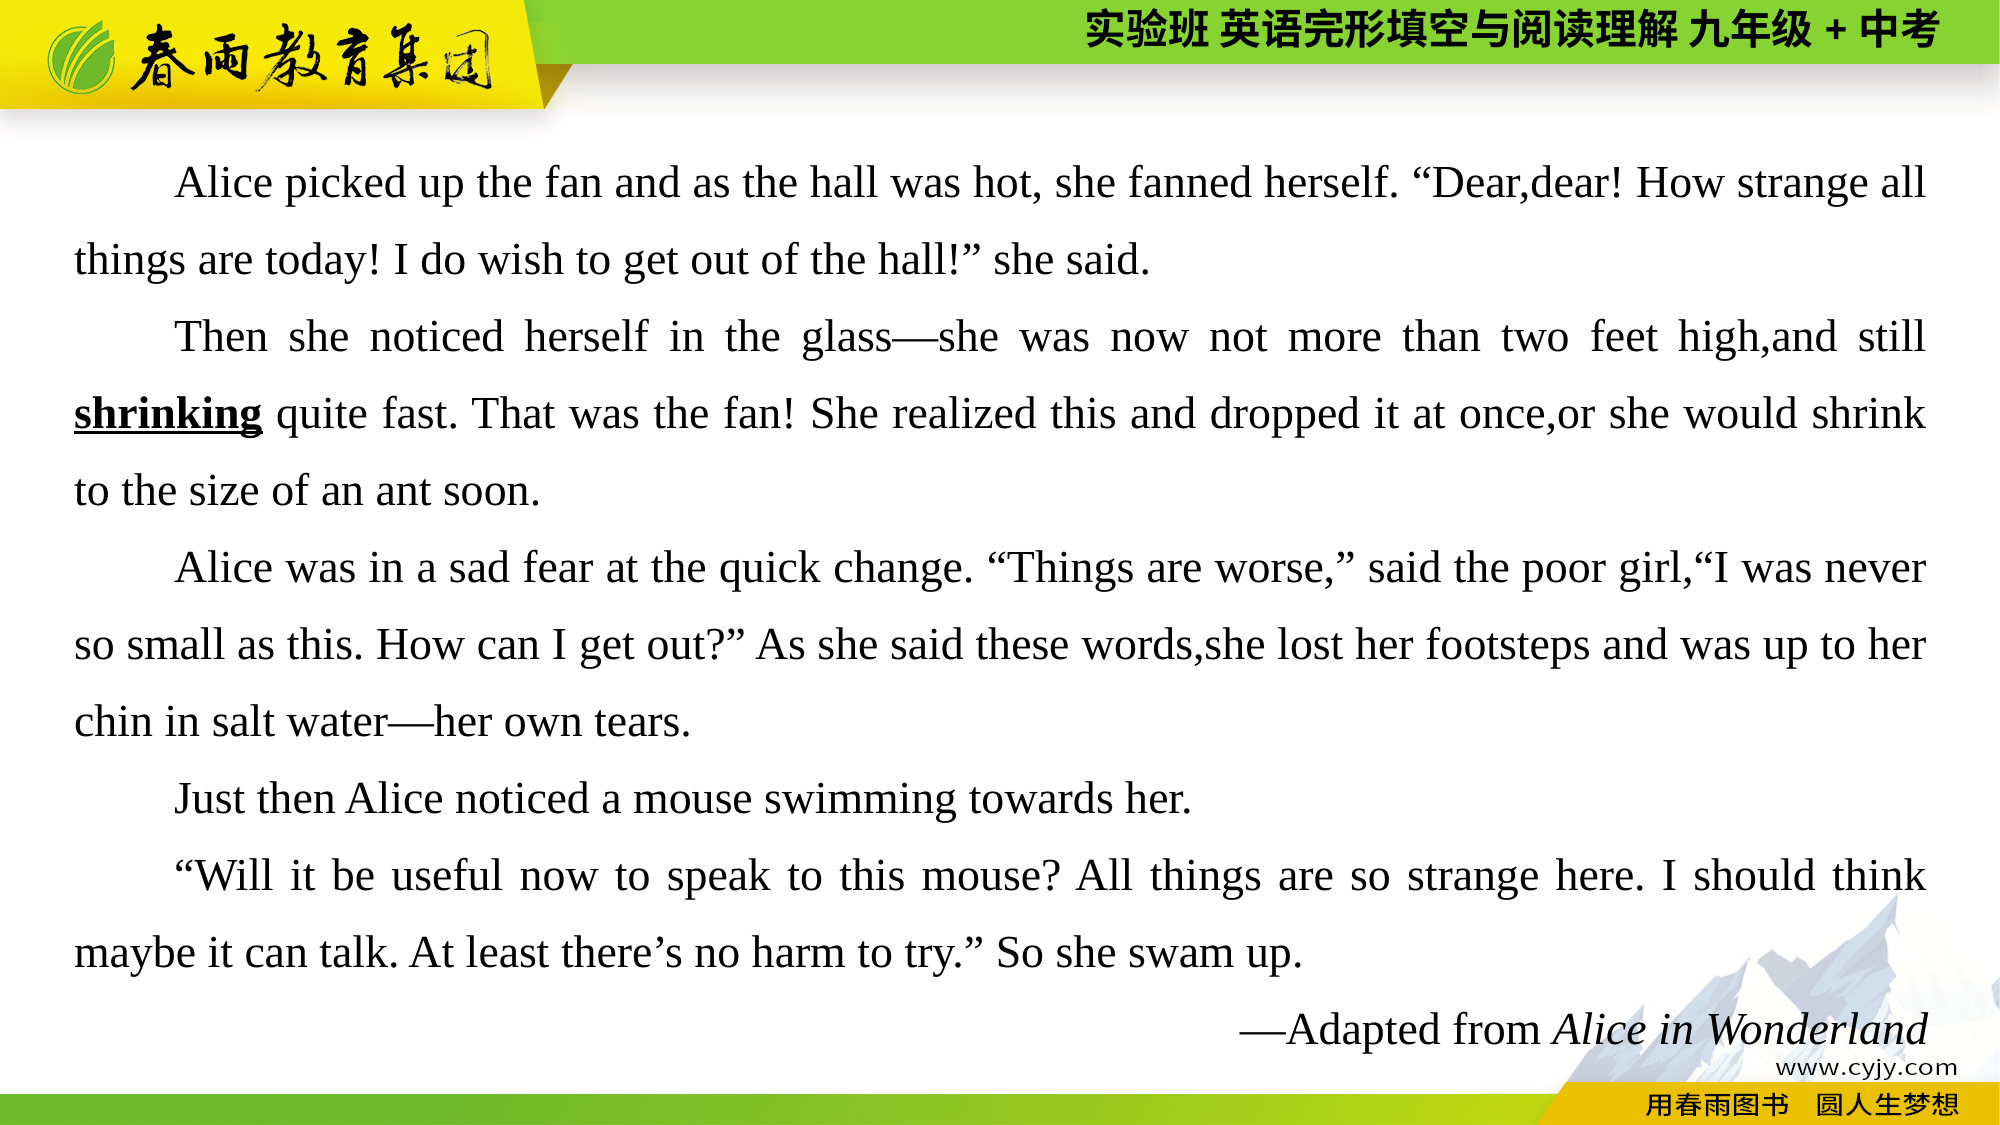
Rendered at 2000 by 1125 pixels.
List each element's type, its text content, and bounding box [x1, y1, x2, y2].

picture [0, 0, 2000, 1125]
list Alice picked up the fan and as the hall was hot, she fanned herself. “Dear,dear! How strange all things are today! I do wish to get out of the hall!” she said. Then she noticed herself in the glass—she was now not more than two feet high,and still shrinking quite fast. That was the fan! She realized this and dropped it at once,or she would shrink to the size of an ant soon. Alice was in a sad fear at the quick change. “Things are worse,” said the poor girl,“I was never so small as this. How can I get out?” As she said these words,she lost her footsteps and was up to her chin in salt water—her own tears. Just then Alice noticed a mouse swimming towards her. “Will it be useful now to speak to this mouse? All things are so strange here. I should think maybe it can talk. At least there’s no harm to try.” So she swam up. —Adapted from Alice in Wonderland [59, 122, 1944, 1071]
